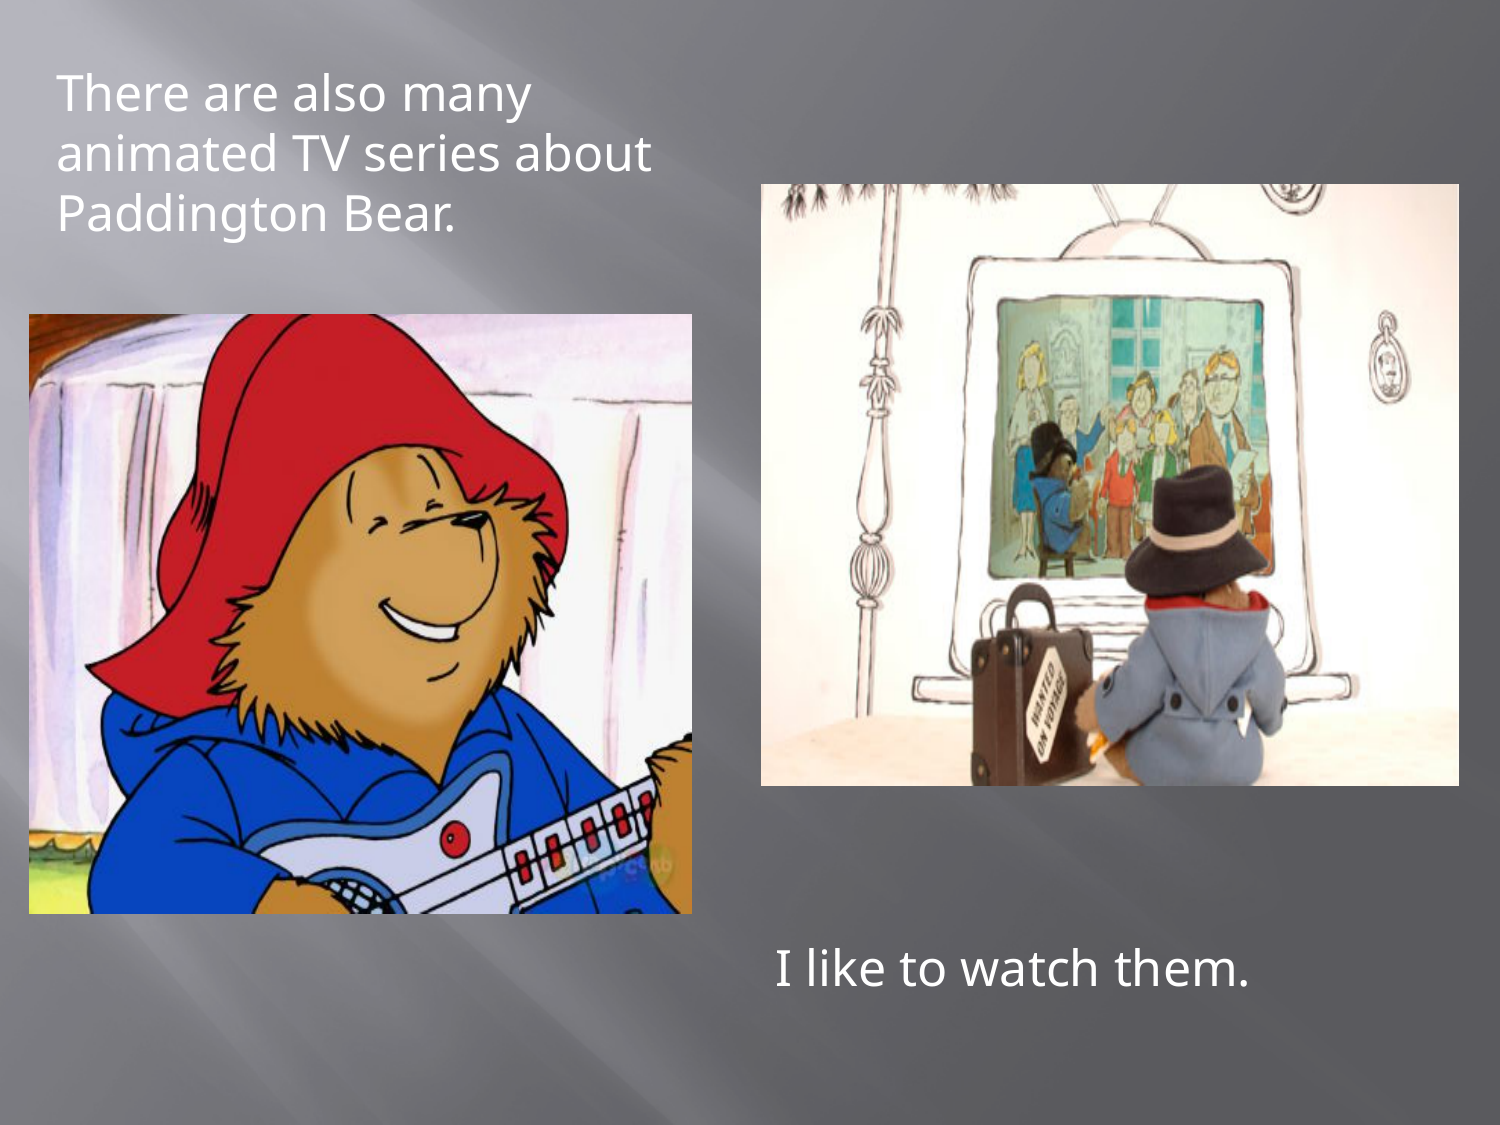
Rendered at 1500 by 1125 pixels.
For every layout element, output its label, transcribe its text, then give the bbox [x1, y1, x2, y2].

list There are also many animated TV series about Paddington Bear. [41, 54, 762, 279]
text_box I like to watch them. [761, 928, 1460, 1004]
picture [761, 184, 1459, 786]
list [29, 314, 692, 915]
